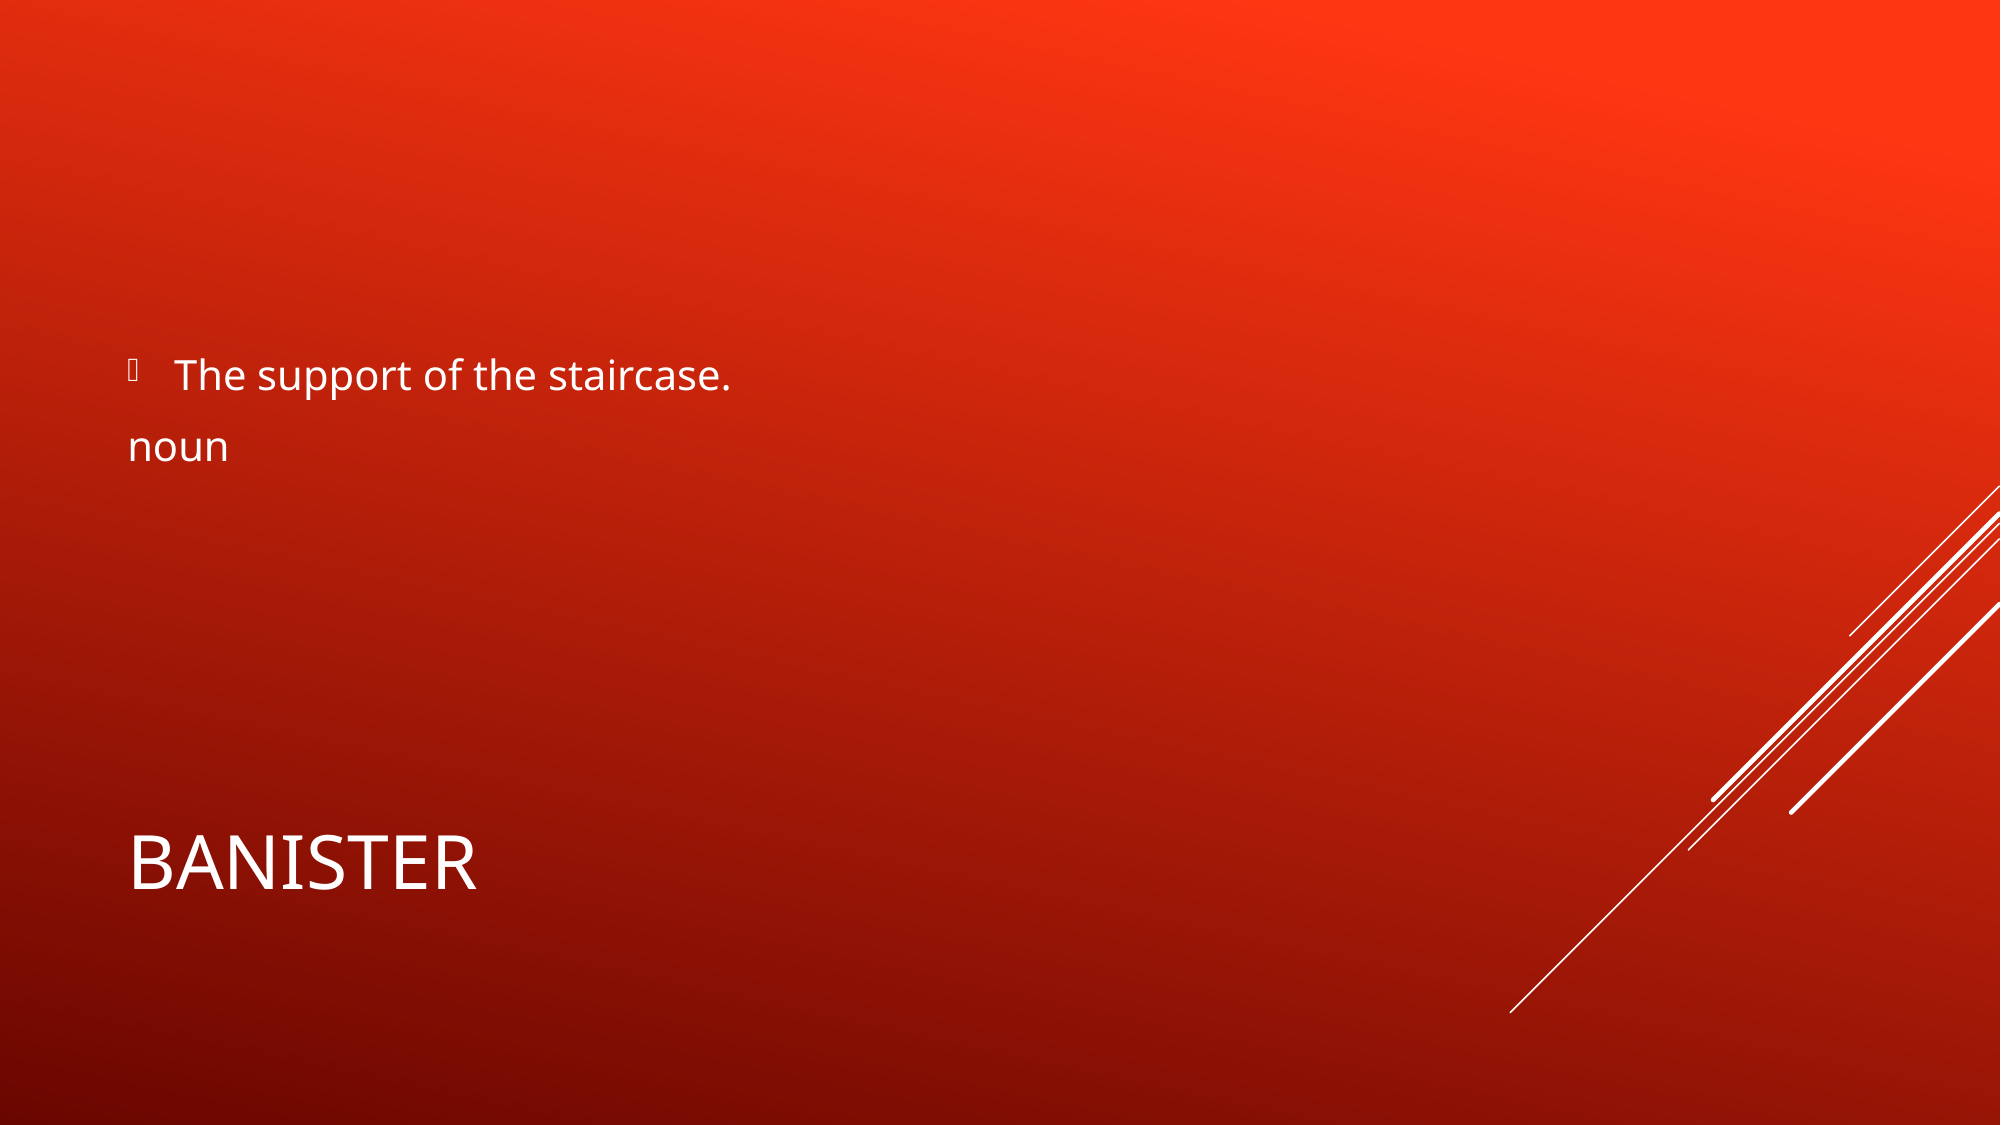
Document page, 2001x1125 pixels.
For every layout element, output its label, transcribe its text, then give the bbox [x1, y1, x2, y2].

title banister [112, 736, 1513, 984]
list The support of the staircase. noun [112, 112, 1513, 706]
